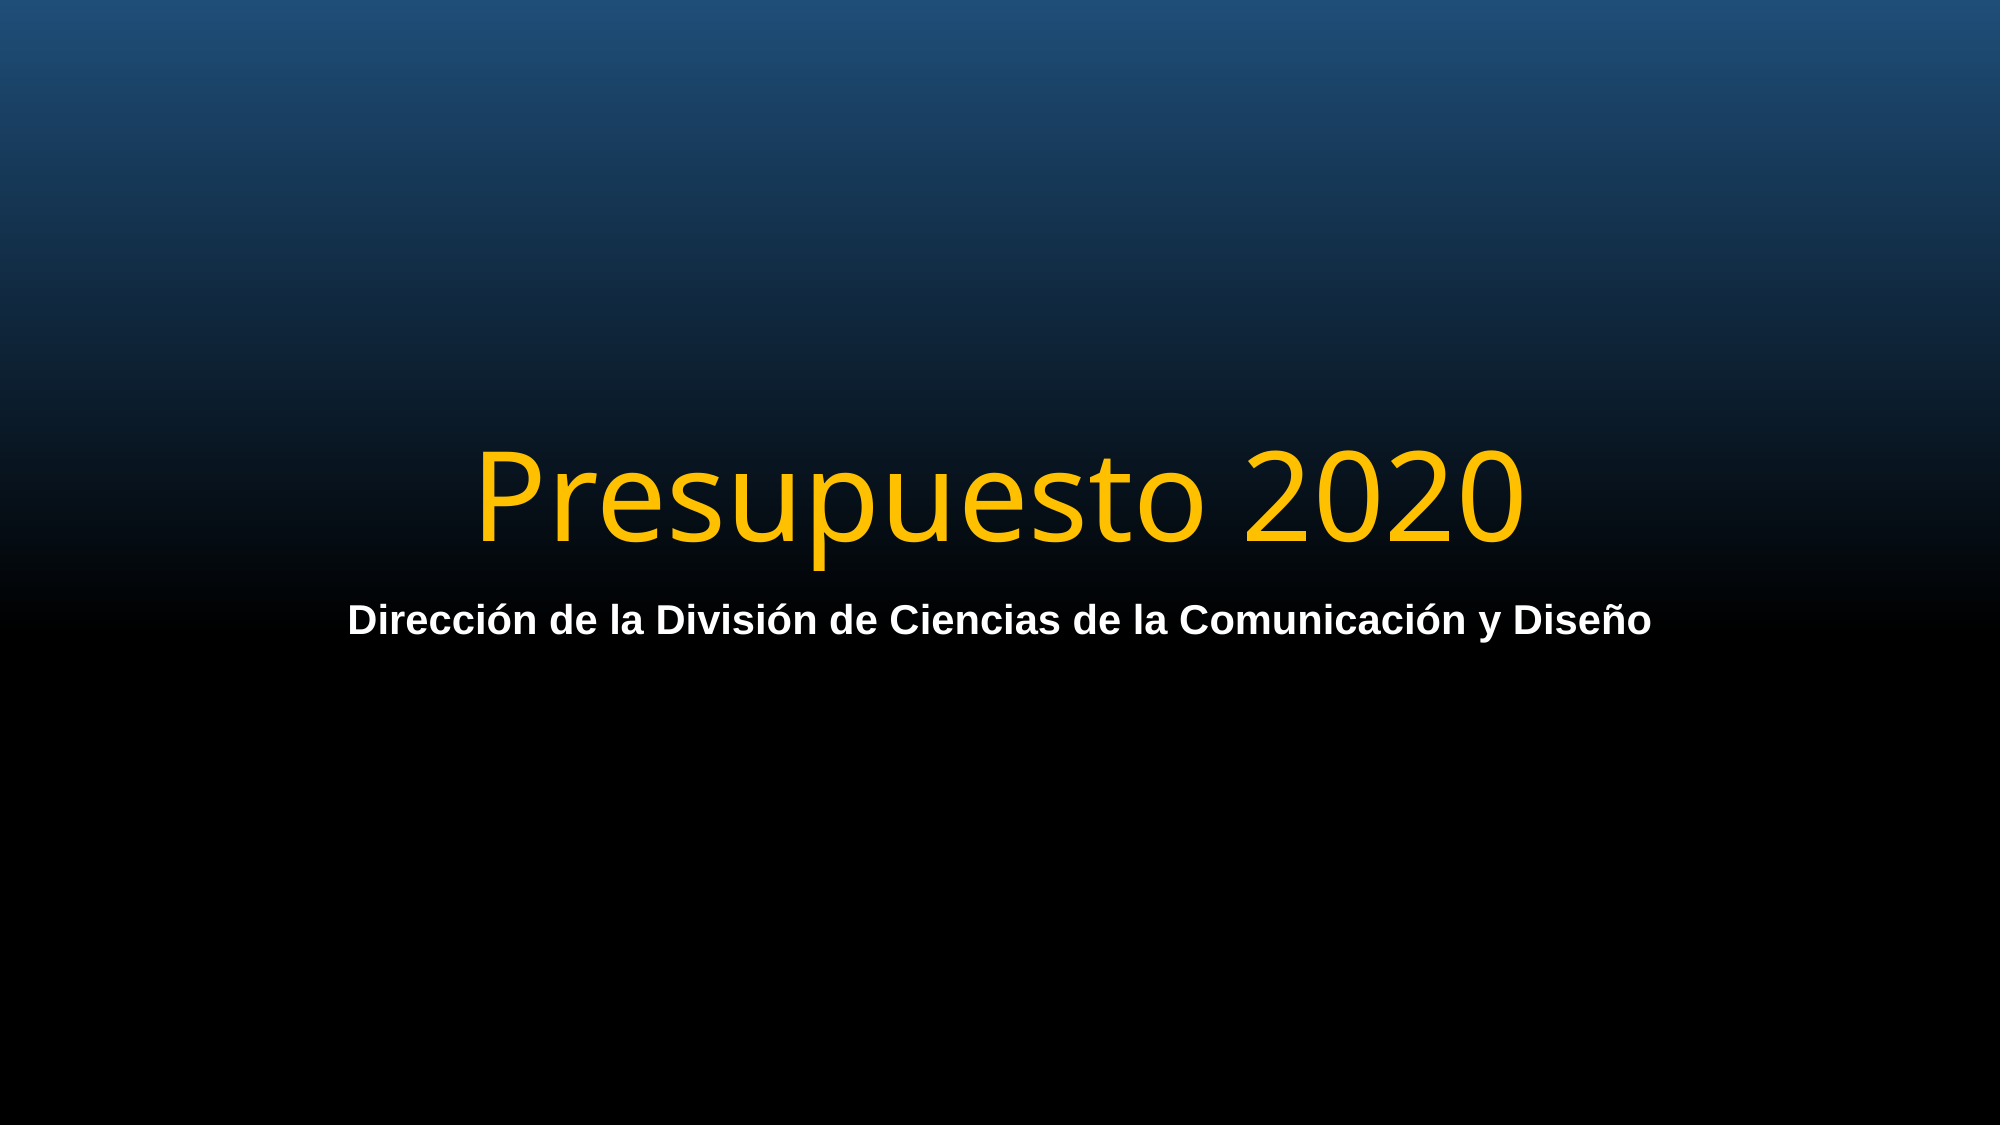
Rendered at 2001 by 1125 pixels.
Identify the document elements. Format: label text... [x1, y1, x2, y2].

subtitle Dirección de la División de Ciencias de la Comunicación y Diseño [249, 590, 1750, 661]
title Presupuesto 2020 [249, 184, 1750, 576]
